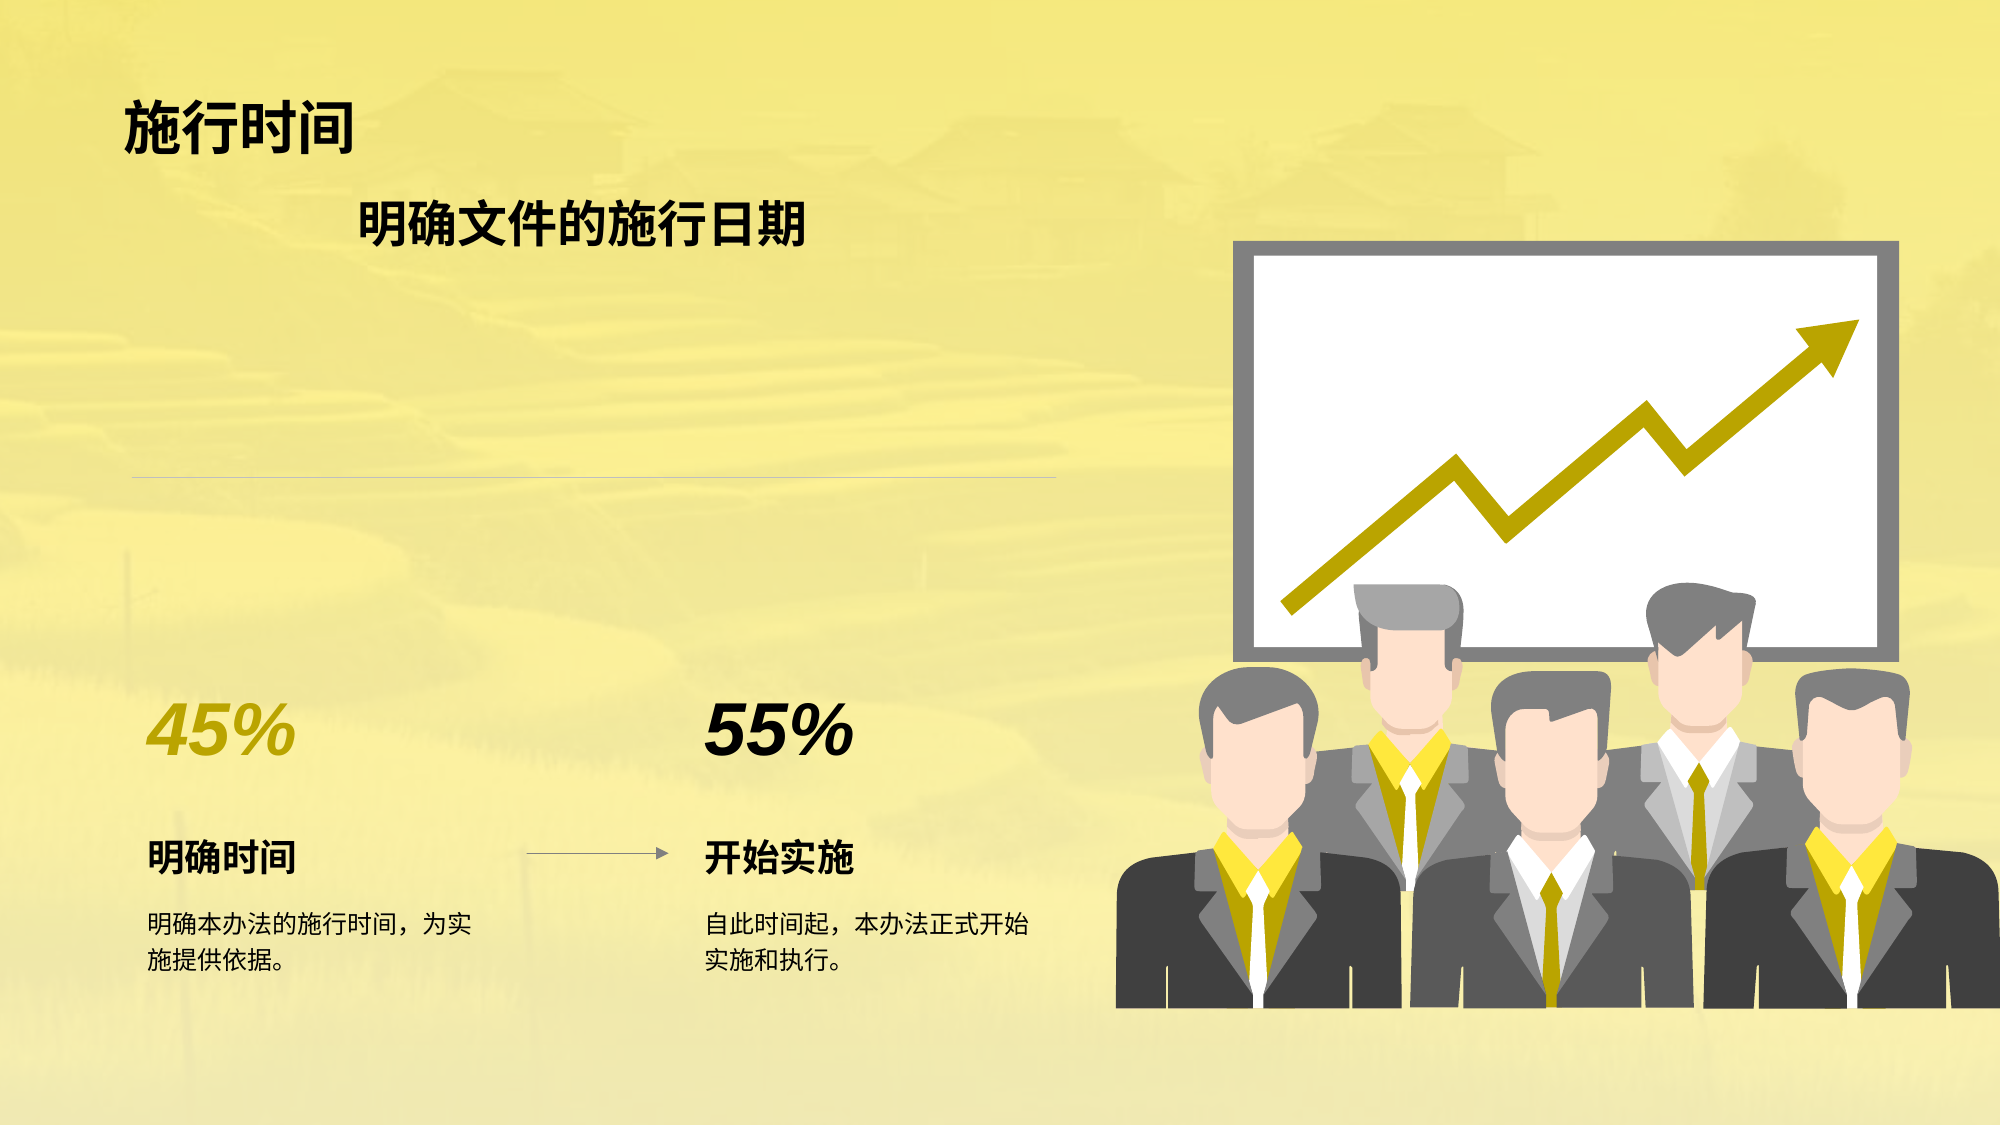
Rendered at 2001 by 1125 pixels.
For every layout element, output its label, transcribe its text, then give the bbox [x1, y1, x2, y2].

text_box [108, 184, 2000, 1009]
title 施行时间 [108, 21, 1890, 169]
